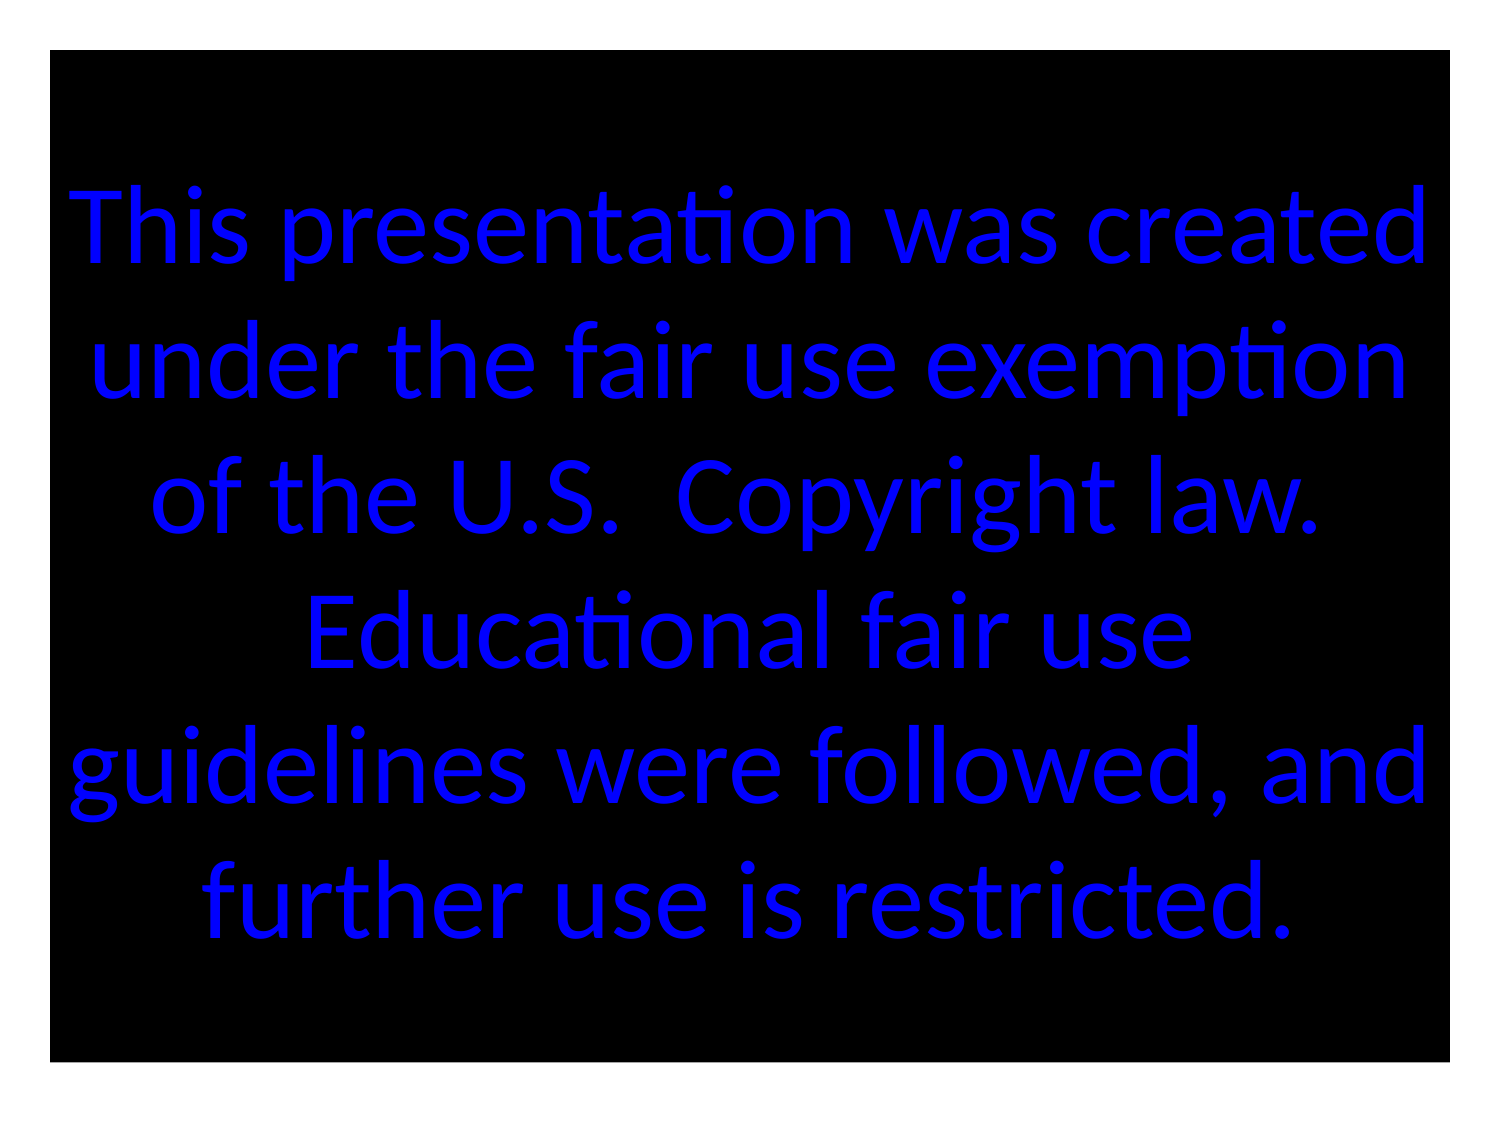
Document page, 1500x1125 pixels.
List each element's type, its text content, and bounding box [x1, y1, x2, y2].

title This presentation was created under the fair use exemption of the U.S. Copyright law. Educational fair use guidelines were followed, and further use is restricted. [50, 50, 1450, 1063]
